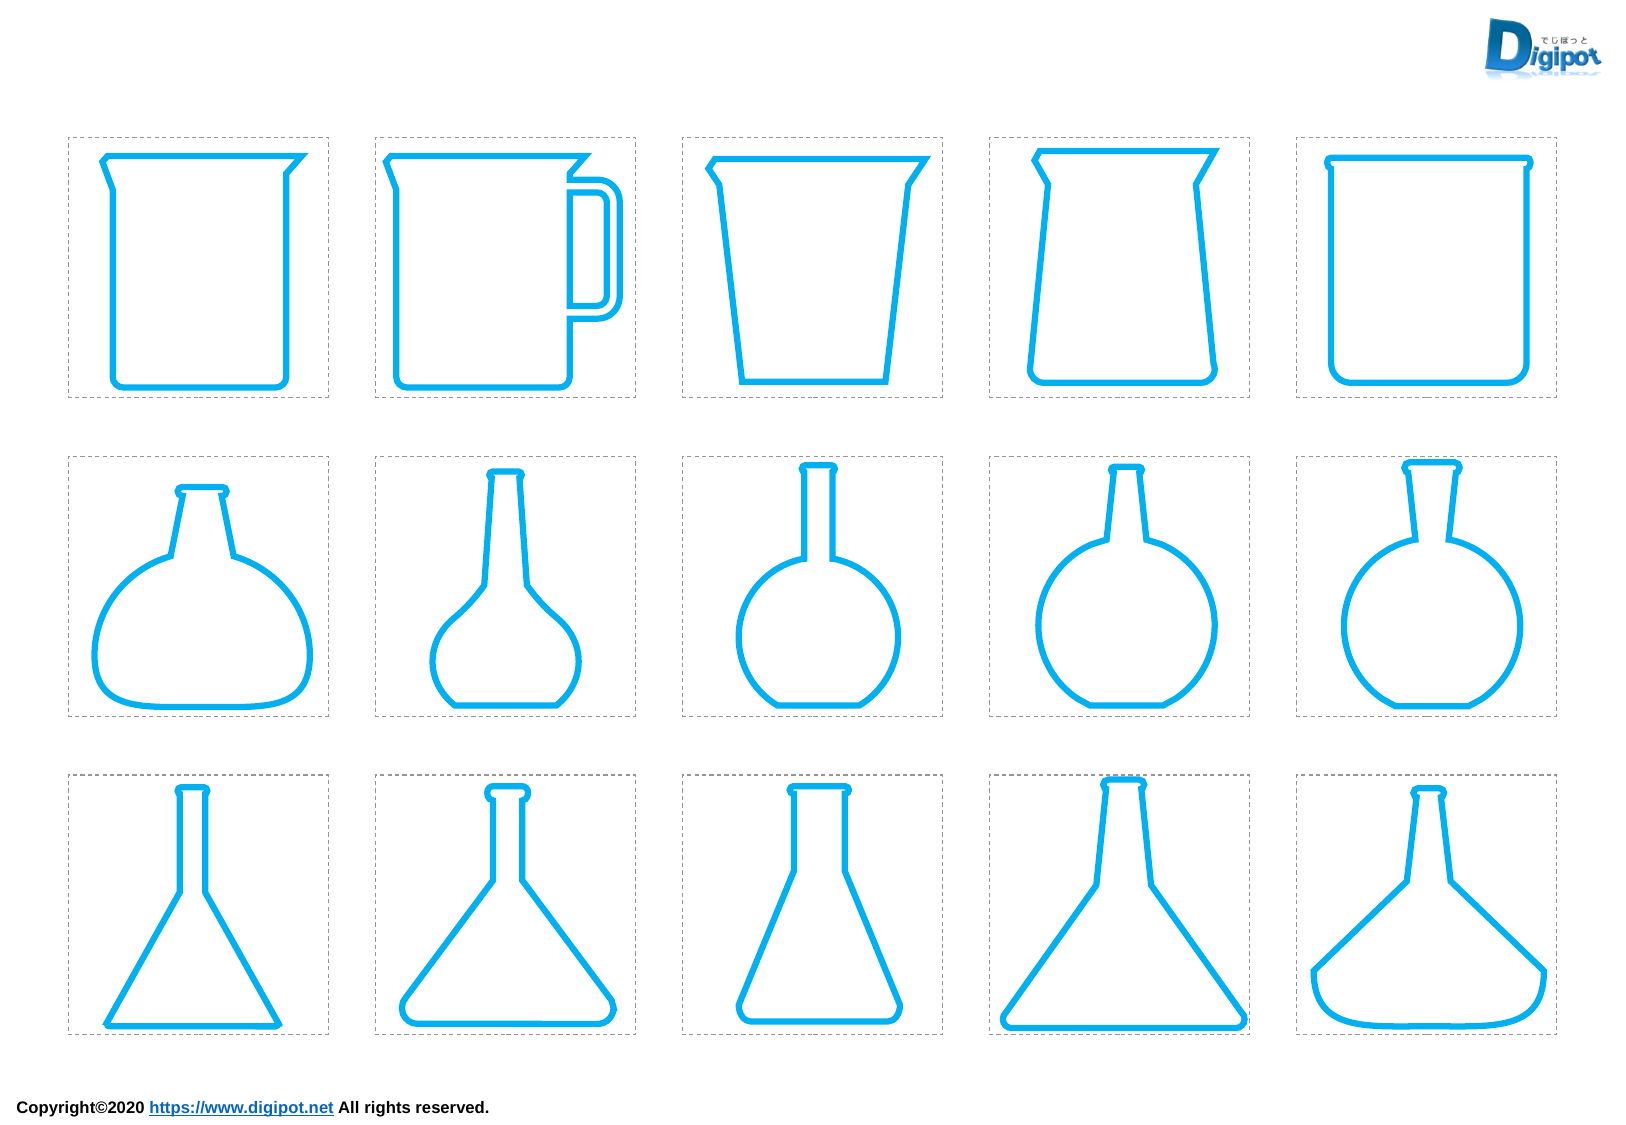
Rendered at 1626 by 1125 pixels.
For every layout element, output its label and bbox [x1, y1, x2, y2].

text_box [384, 154, 621, 389]
text_box [1342, 461, 1522, 708]
text_box [737, 464, 900, 707]
text_box [101, 154, 305, 389]
text_box [1037, 465, 1216, 707]
picture [1485, 18, 1602, 82]
text_box [400, 785, 615, 1025]
text_box [105, 786, 280, 1028]
text_box [1312, 787, 1545, 1028]
text_box [737, 785, 902, 1023]
text_box [1326, 156, 1532, 384]
text_box [707, 158, 928, 383]
text_box [1001, 778, 1246, 1030]
text_box [93, 485, 311, 709]
text_box [1028, 149, 1217, 384]
text_box [431, 470, 580, 707]
